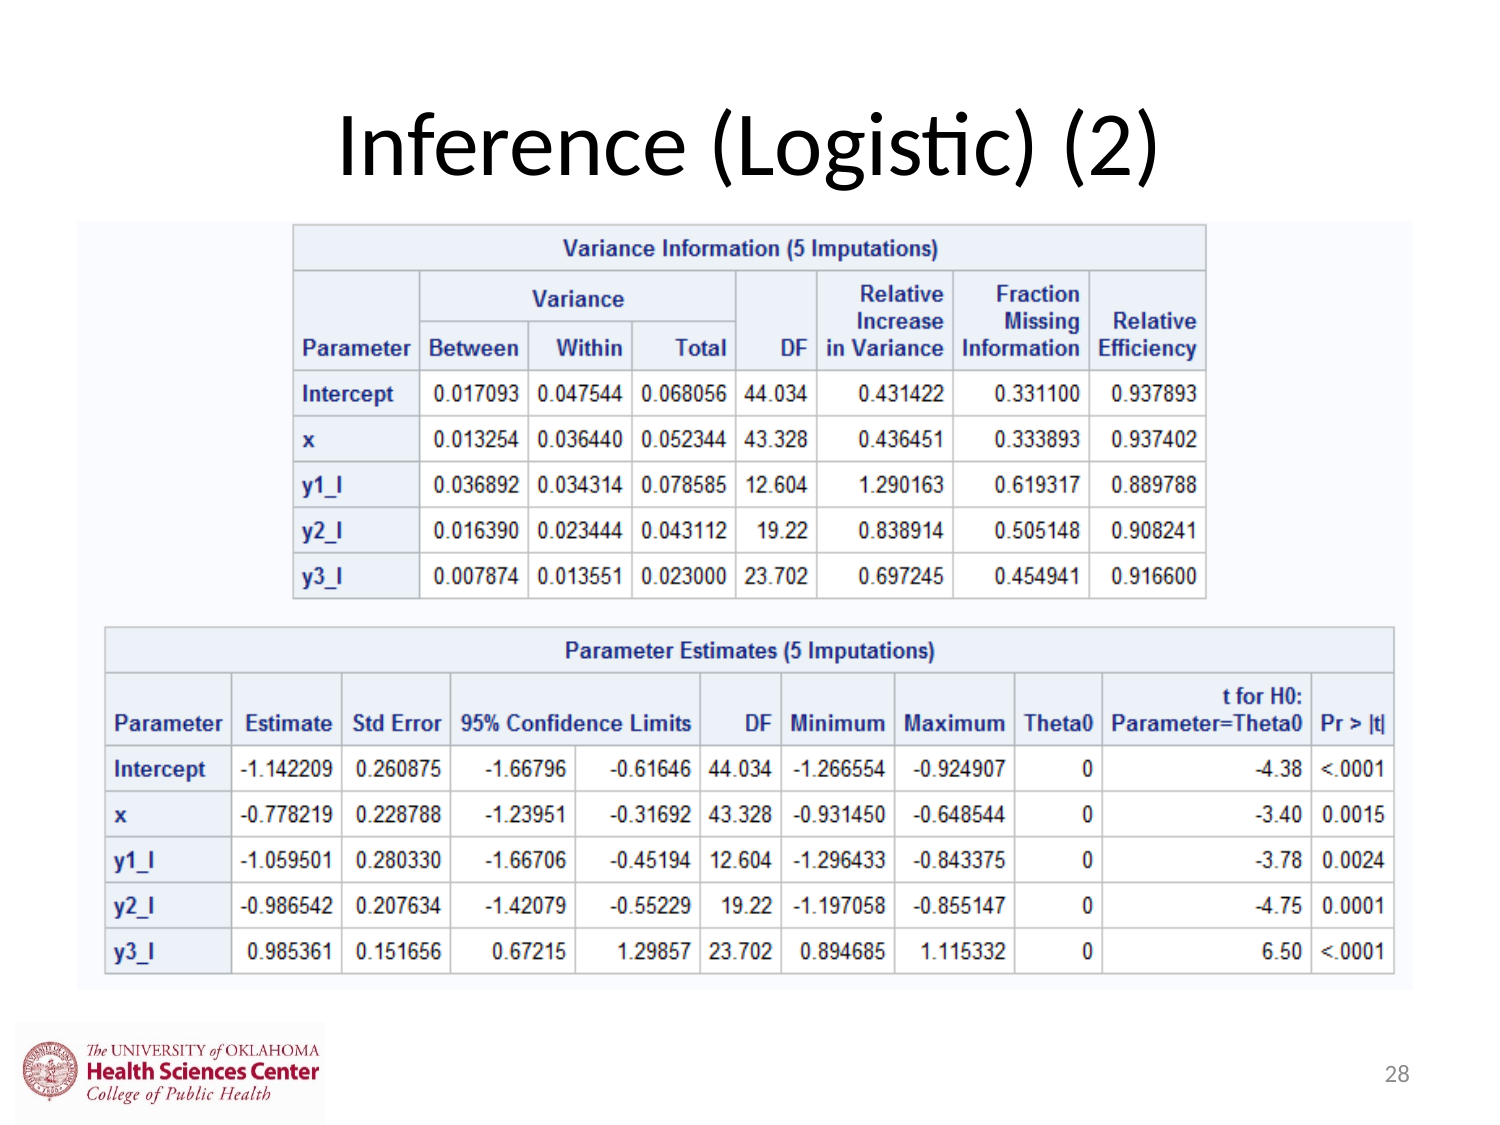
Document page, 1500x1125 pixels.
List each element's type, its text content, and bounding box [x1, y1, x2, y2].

picture [15, 1022, 325, 1125]
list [77, 221, 1413, 990]
slide_number 28 [1074, 1042, 1425, 1103]
title Inference (Logistic) (2) [75, 45, 1425, 233]
